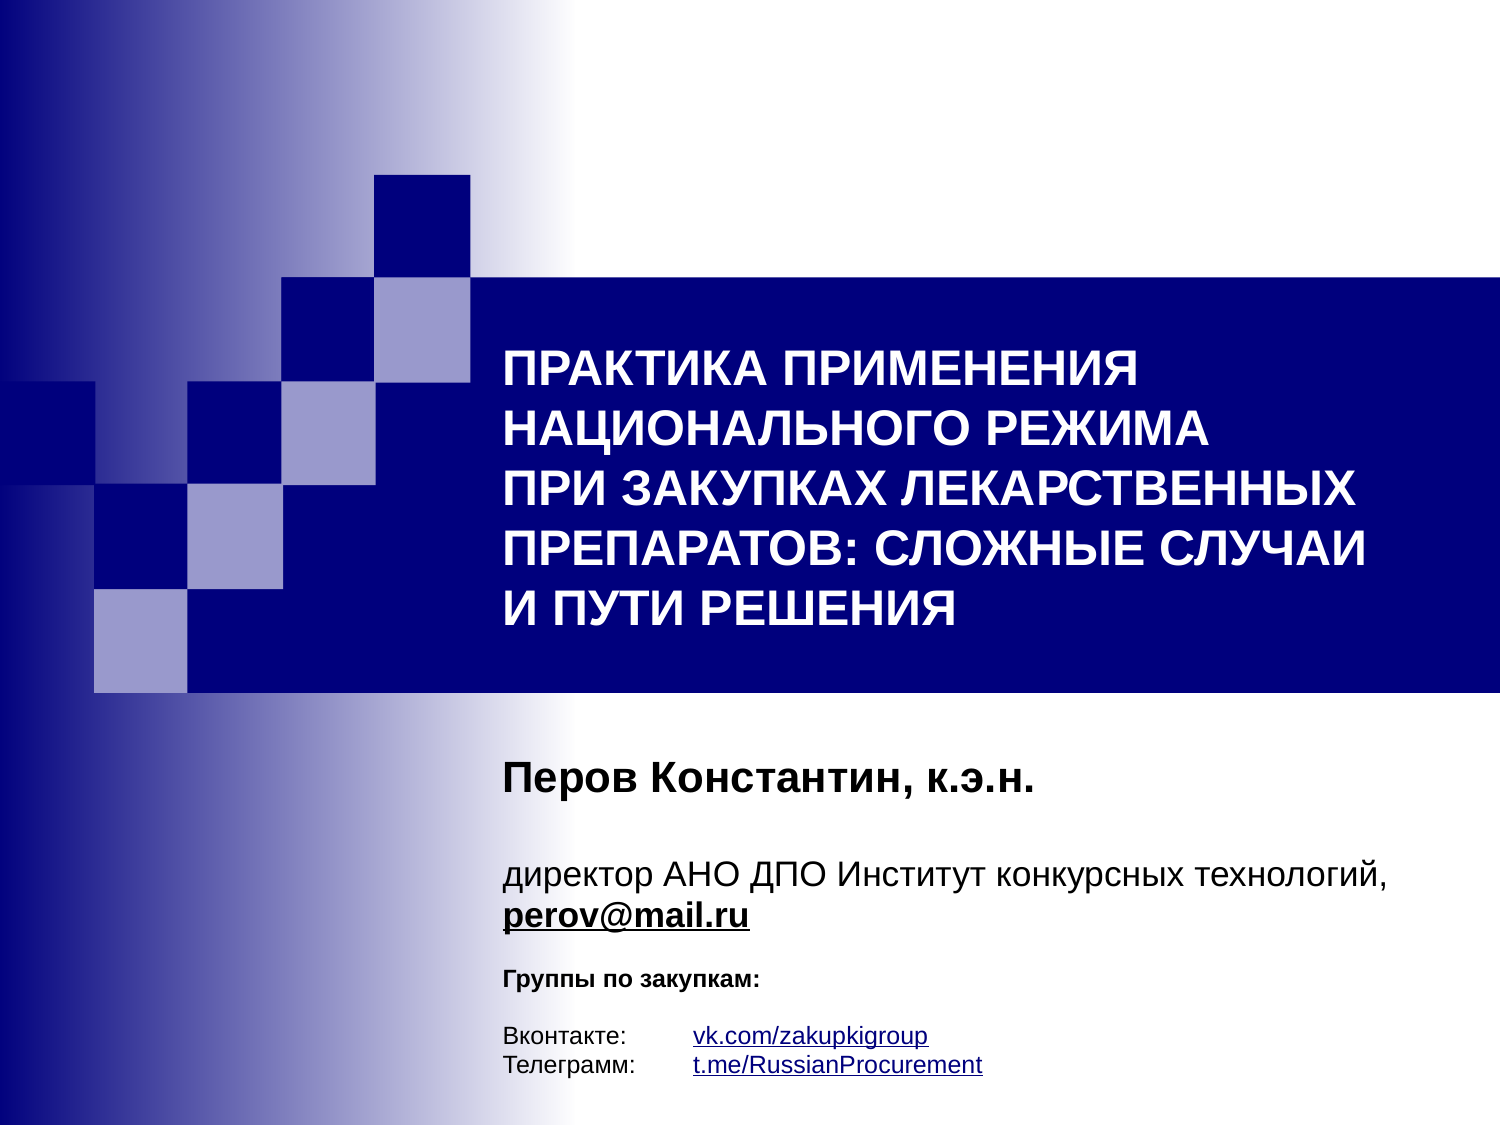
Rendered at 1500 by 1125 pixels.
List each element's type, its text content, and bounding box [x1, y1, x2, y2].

subtitle Перов Константин, к.э.н. директор АНО ДПО Институт конкурсных технологий, perov@mail.ru Группы по закупкам: Вконтакте: vk.com/zakupkigroup Телеграмм: t.me/RussianProcurement [487, 751, 1475, 1114]
title ПРАКТИКА ПРИМЕНЕНИЯ НАЦИОНАЛЬНОГО РЕЖИМА ПРИ ЗАКУПКАХ ЛЕКАРСТВЕННЫХ ПРЕПАРАТОВ: СЛОЖНЫЕ СЛУЧАИ И ПУТИ РЕШЕНИЯ [487, 278, 1495, 693]
